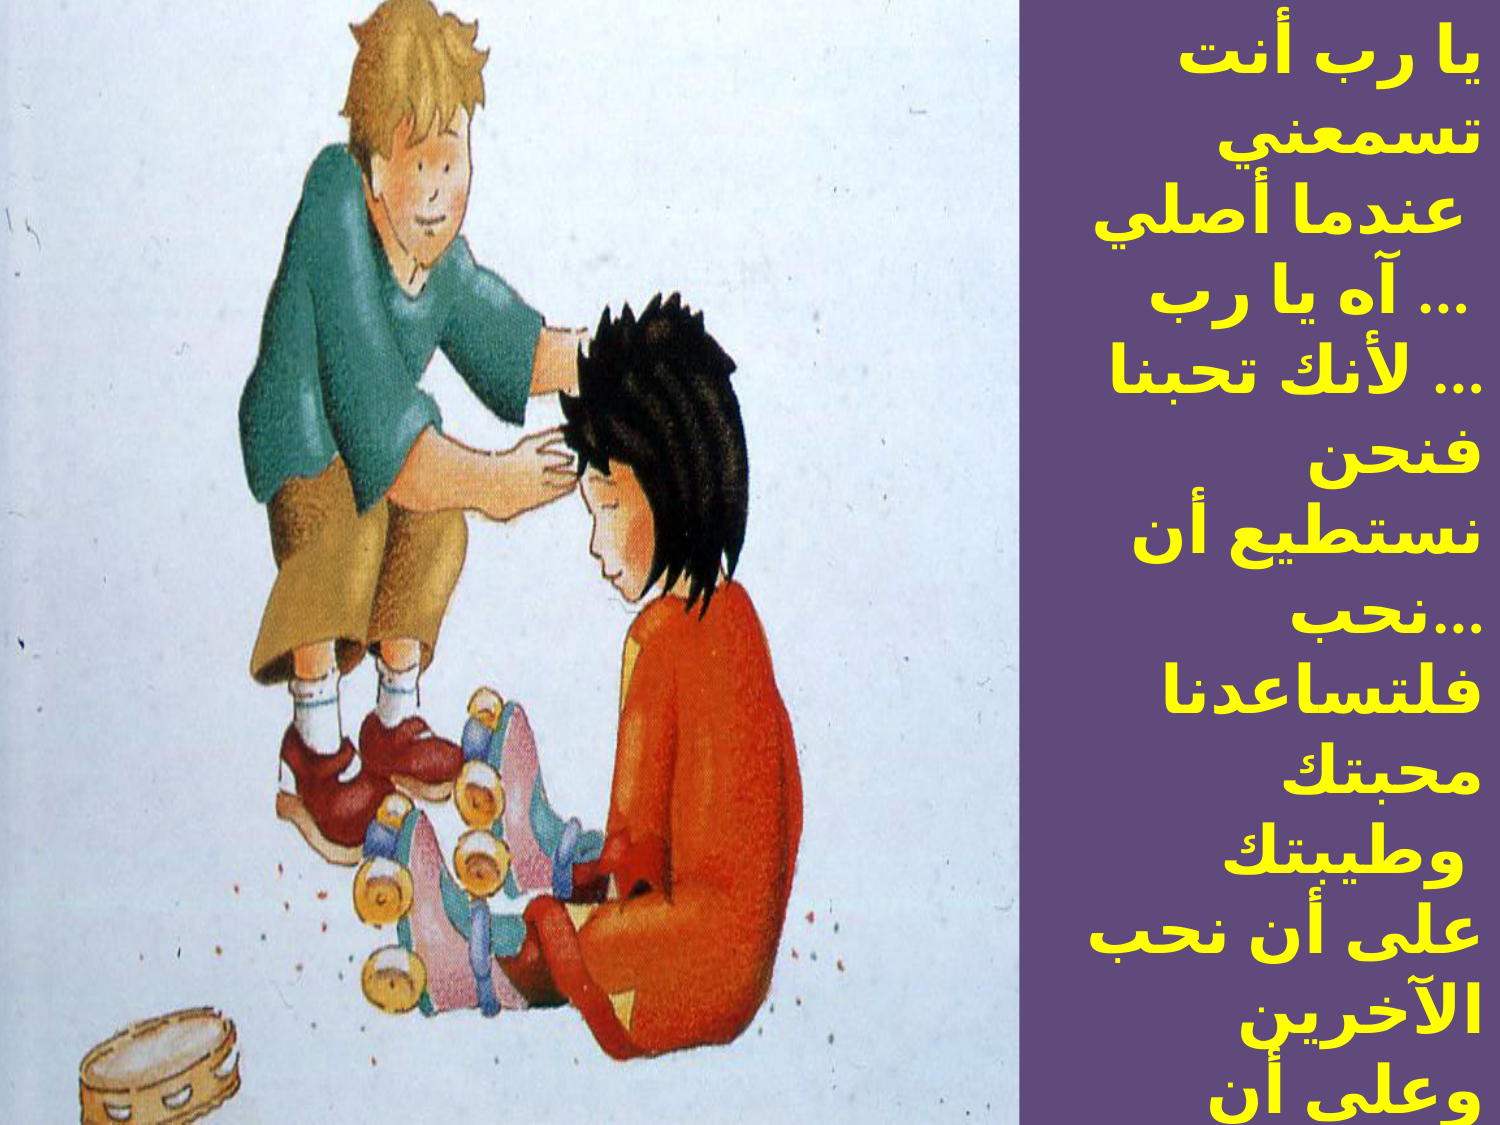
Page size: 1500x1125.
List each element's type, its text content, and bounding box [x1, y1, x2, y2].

text_box يا رب أنت تسمعني عندما أصلي آه يا رب ... لأنك تحبنا ... فنحن نستطيع أن نحب... فلتساعدنا محبتك وطيبتك على أن نحب الآخرين وعلى أن نكون محبين لأصدقاءنا ... ولطفاء مع أعداءنا آمين. [1033, 0, 1500, 1125]
picture [0, 0, 1032, 1125]
